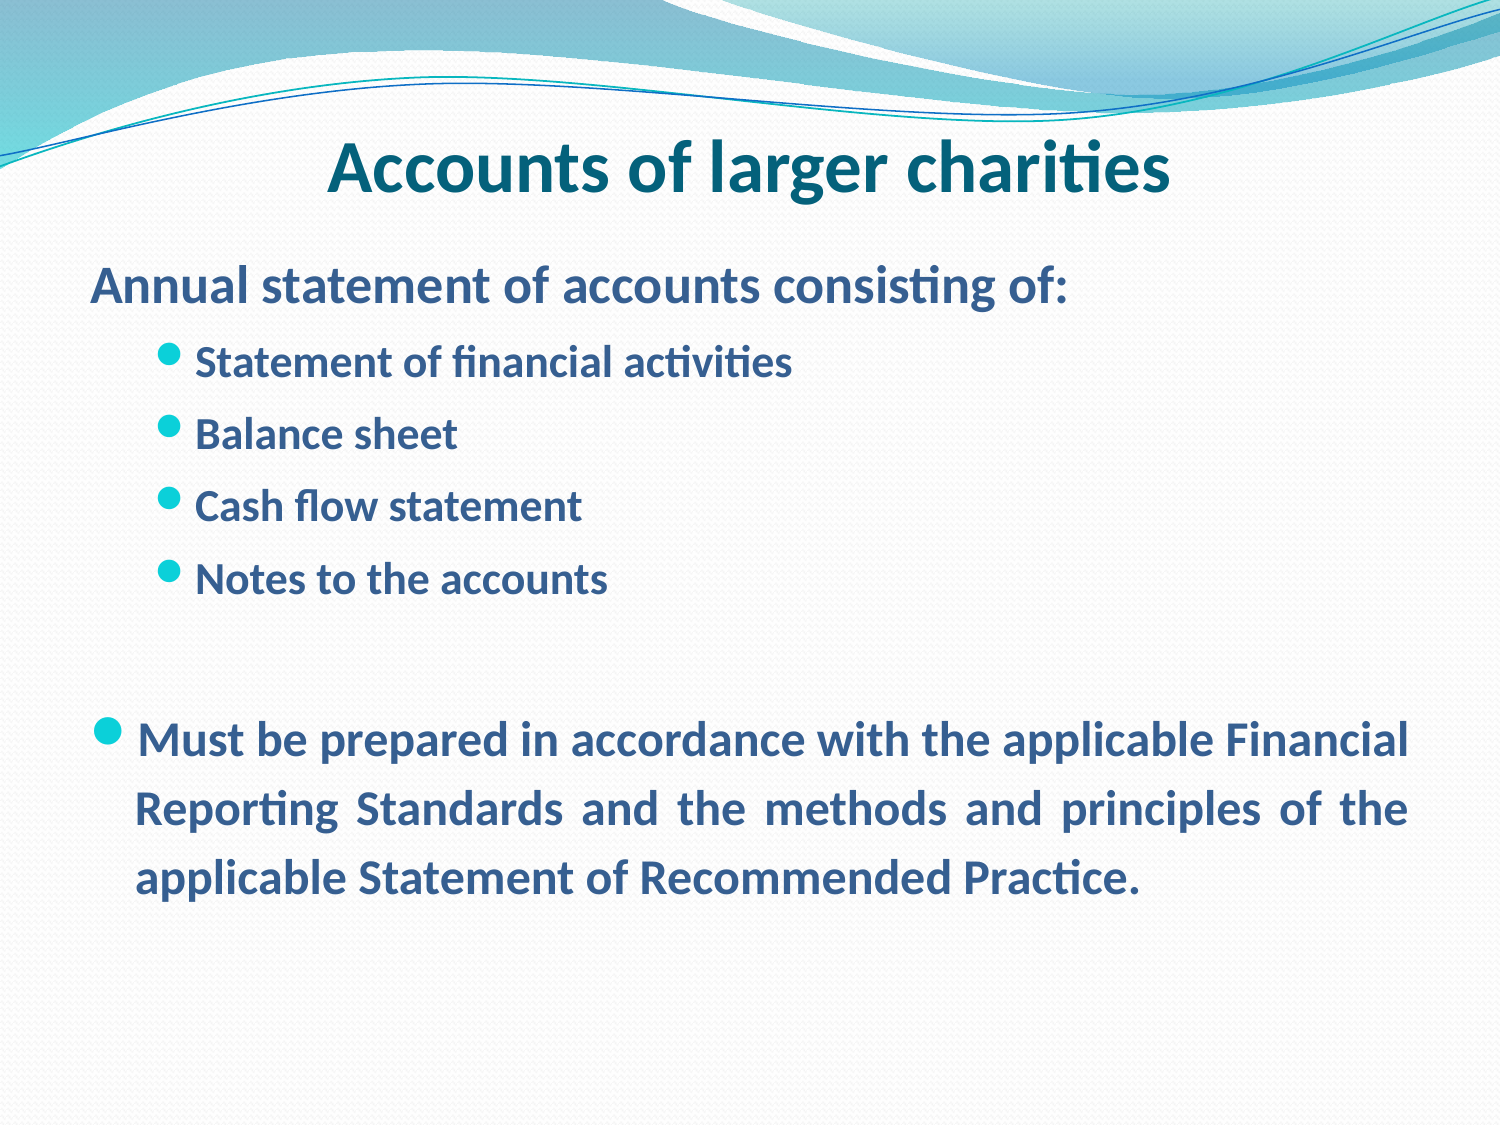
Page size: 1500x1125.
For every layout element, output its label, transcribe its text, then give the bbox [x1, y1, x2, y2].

list Annual statement of accounts consisting of: Statement of financial activities Balance sheet Cash flow statement Notes to the accounts Must be prepared in accordance with the applicable Financial Reporting Standards and the methods and principles of the applicable Statement of Recommended Practice. [74, 231, 1426, 953]
title Accounts of larger charities [74, 115, 1426, 209]
